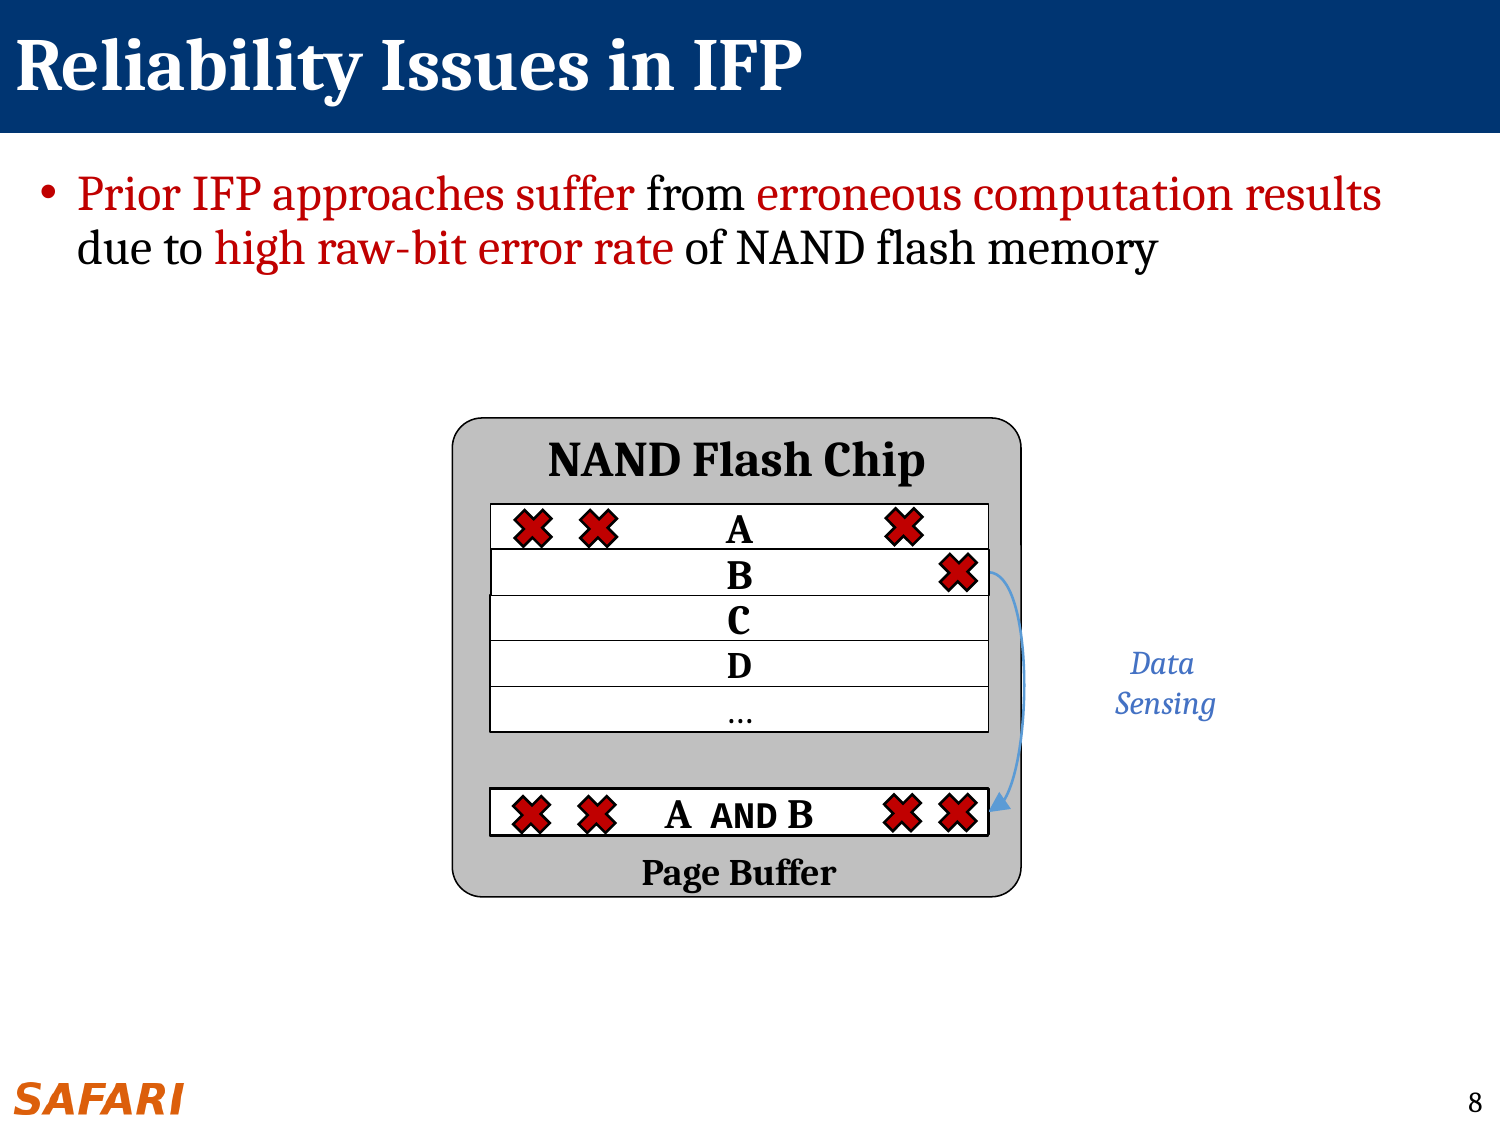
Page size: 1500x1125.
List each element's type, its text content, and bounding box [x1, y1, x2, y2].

text_box D [490, 640, 988, 687]
list Prior IFP approaches suffer from erroneous computation results due to high raw-bit error rate of NAND flash memory [24, 159, 1476, 346]
text_box NAND Flash Chip [452, 417, 1022, 897]
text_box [490, 504, 989, 549]
title Reliability Issues in IFP [0, 0, 1500, 133]
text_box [490, 789, 989, 836]
picture [12, 1073, 190, 1125]
text_box 8 [1366, 1075, 1498, 1125]
text_box Page Buffer [611, 840, 867, 901]
text_box C [490, 596, 988, 640]
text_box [490, 549, 989, 596]
text_box … [490, 687, 988, 733]
text_box Data Sensing [1058, 634, 1274, 729]
